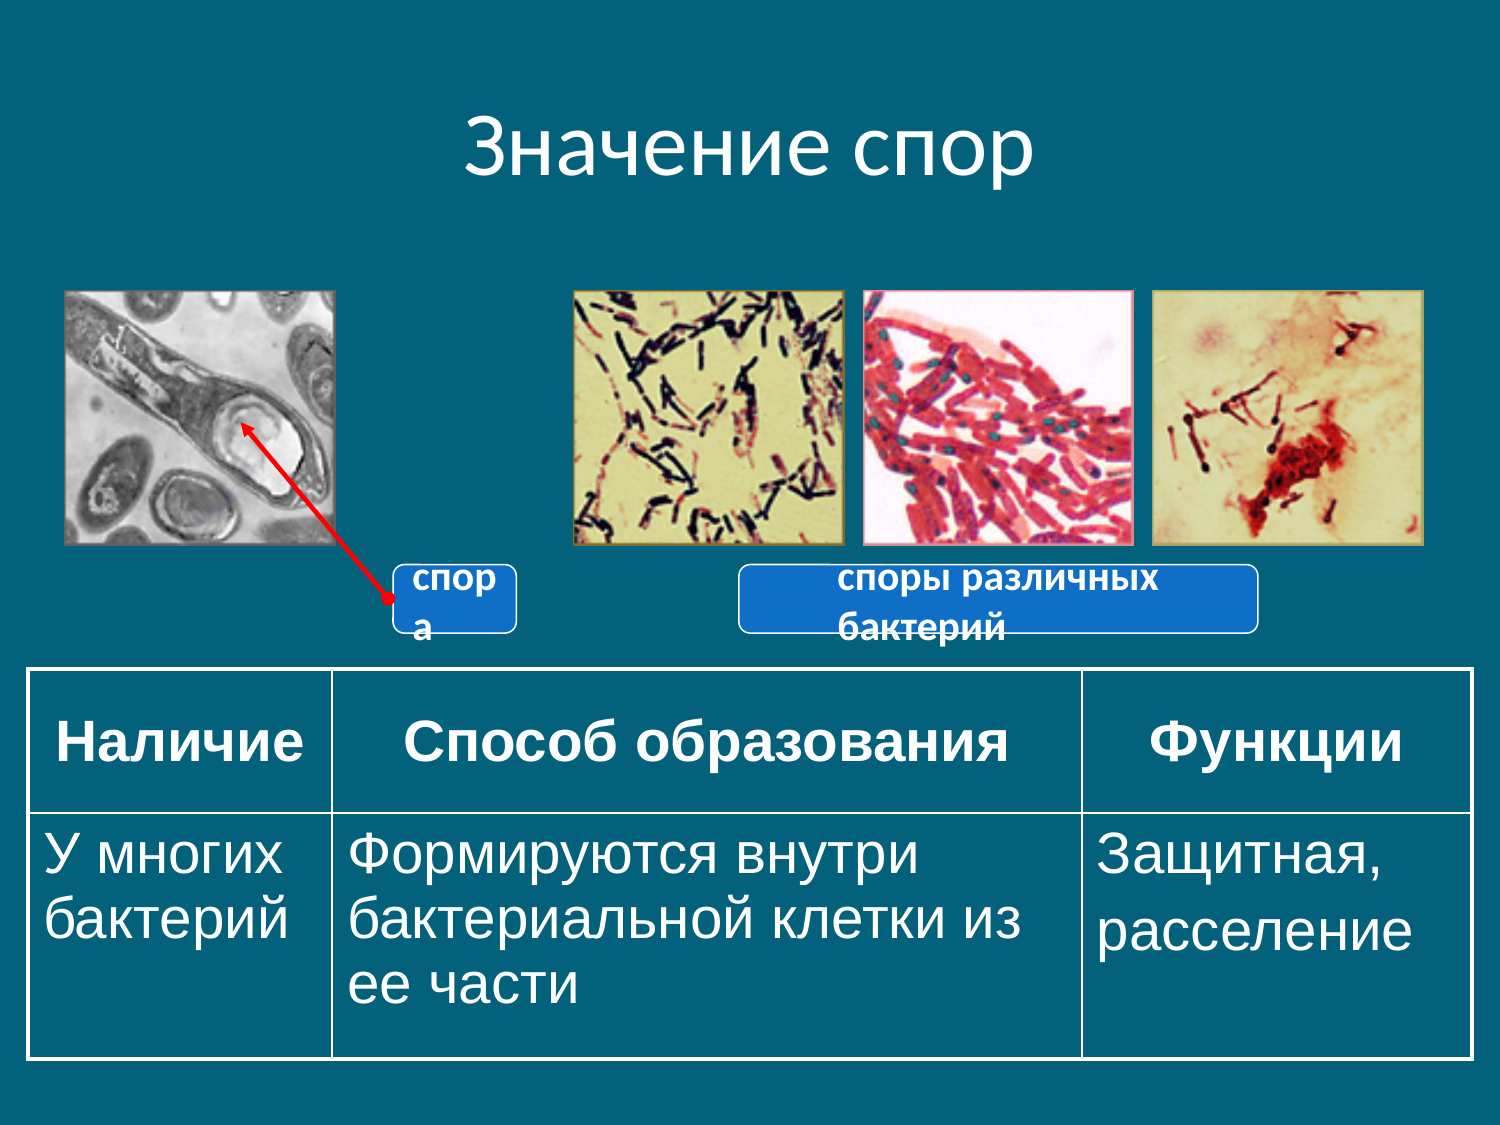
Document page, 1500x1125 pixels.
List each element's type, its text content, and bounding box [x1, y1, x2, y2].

picture [574, 291, 844, 545]
picture [941, 634, 957, 646]
picture [862, 634, 877, 640]
picture [1153, 291, 1423, 545]
picture [864, 291, 1133, 545]
title Значение спор [75, 45, 1425, 233]
table_cell Защитная, расселение [1083, 814, 1470, 1057]
text_box споры различных бактерий [738, 564, 1258, 634]
picture [65, 291, 335, 545]
picture [920, 634, 935, 640]
picture [841, 634, 857, 640]
table_header Функции [1083, 671, 1470, 812]
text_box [240, 421, 526, 634]
table_header Наличие [30, 671, 331, 812]
table_cell У многих бактерий [30, 814, 331, 1057]
table_cell Формируются внутри бактериальной клетки из ее части [333, 814, 1081, 1057]
table_header Способ образования [333, 671, 1081, 812]
